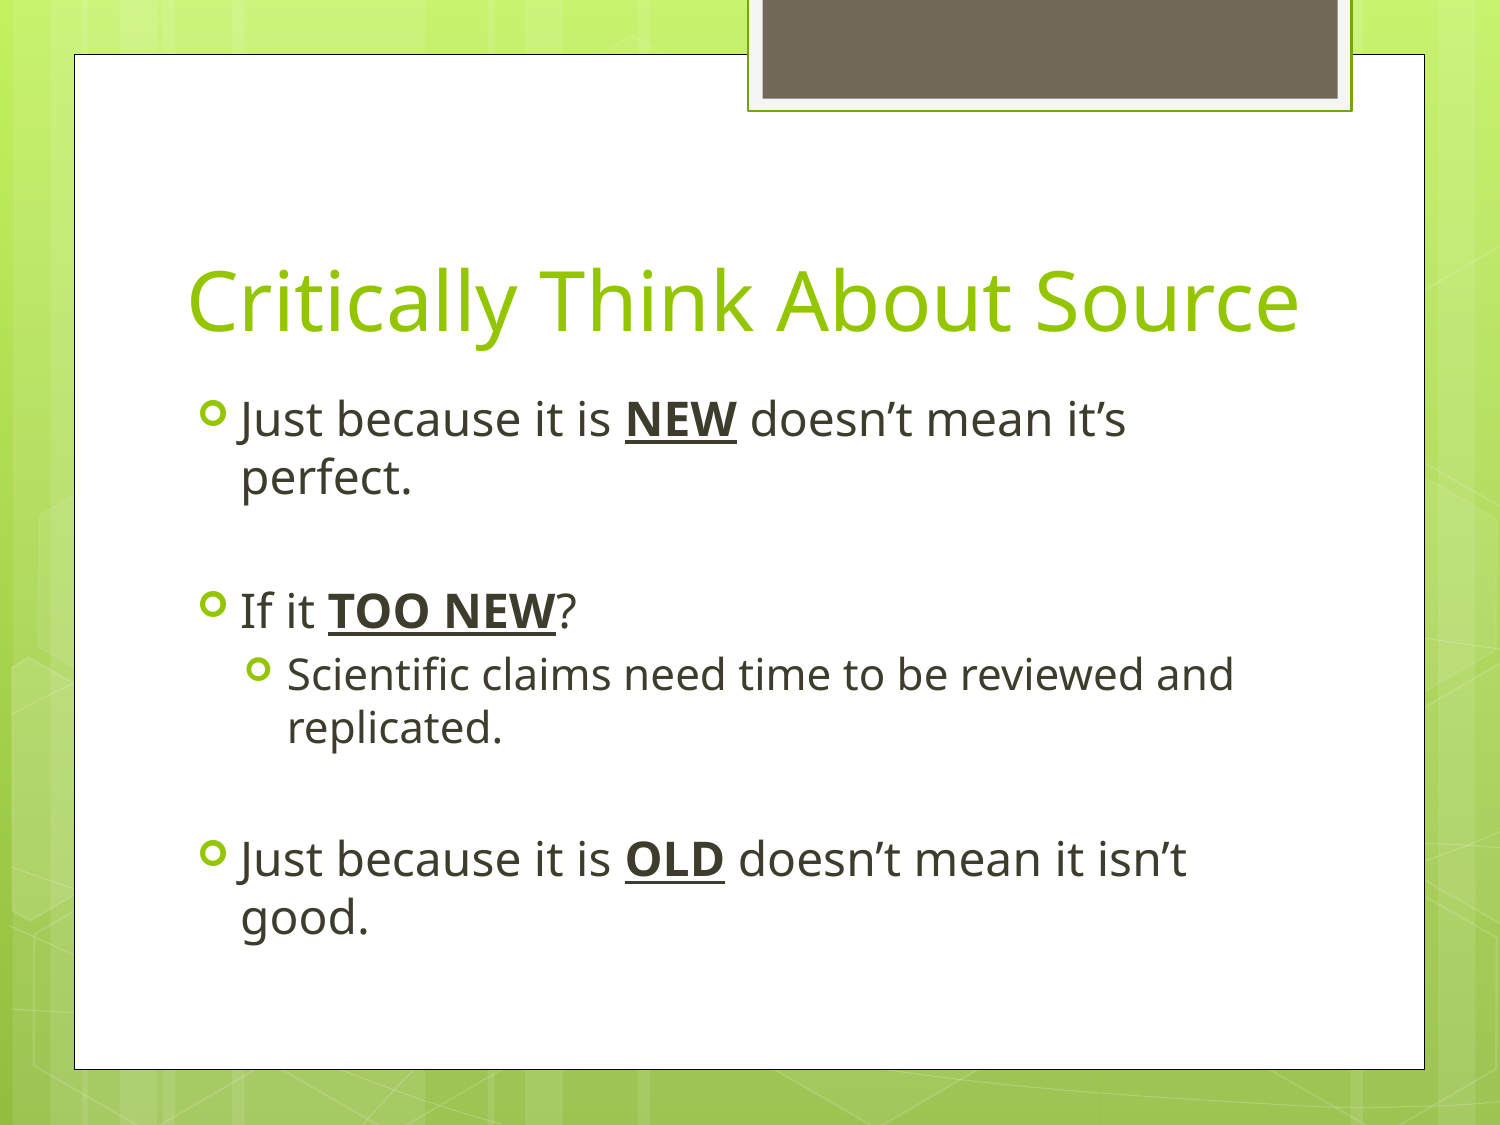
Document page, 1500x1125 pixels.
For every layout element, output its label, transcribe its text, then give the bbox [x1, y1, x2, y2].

title Critically Think About Source [171, 168, 1324, 357]
list Just because it is NEW doesn’t mean it’s perfect. If it TOO NEW? Scientific claims need time to be reviewed and replicated. Just because it is OLD doesn’t mean it isn’t good. [171, 381, 1283, 957]
